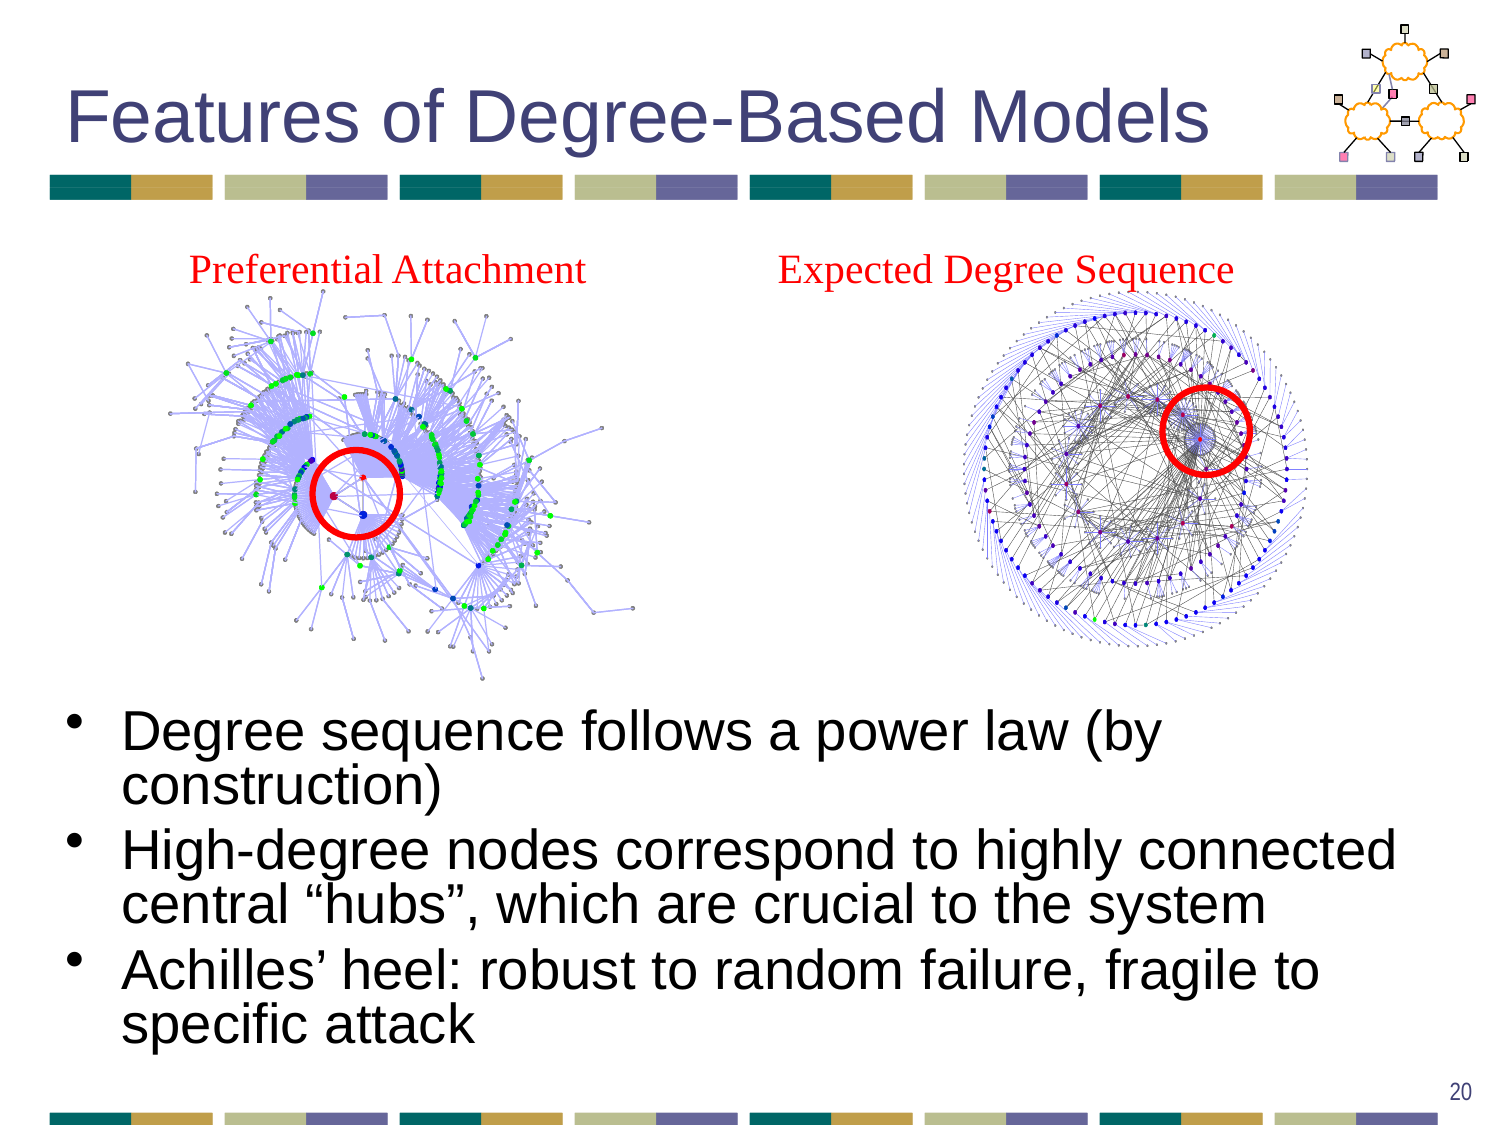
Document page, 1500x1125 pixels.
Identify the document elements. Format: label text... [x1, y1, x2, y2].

text_box Preferential Attachment [174, 234, 602, 285]
slide_number 20 [1174, 1037, 1488, 1113]
list Degree sequence follows a power law (by construction) High-degree nodes correspond to highly connected central “hubs”, which are crucial to the system Achilles’ heel: robust to random failure, fragile to specific attack [50, 699, 1438, 1075]
text_box Expected Degree Sequence [762, 234, 1251, 300]
picture [962, 287, 1312, 648]
title Features of Degree-Based Models [50, 62, 1438, 163]
picture [162, 287, 638, 687]
